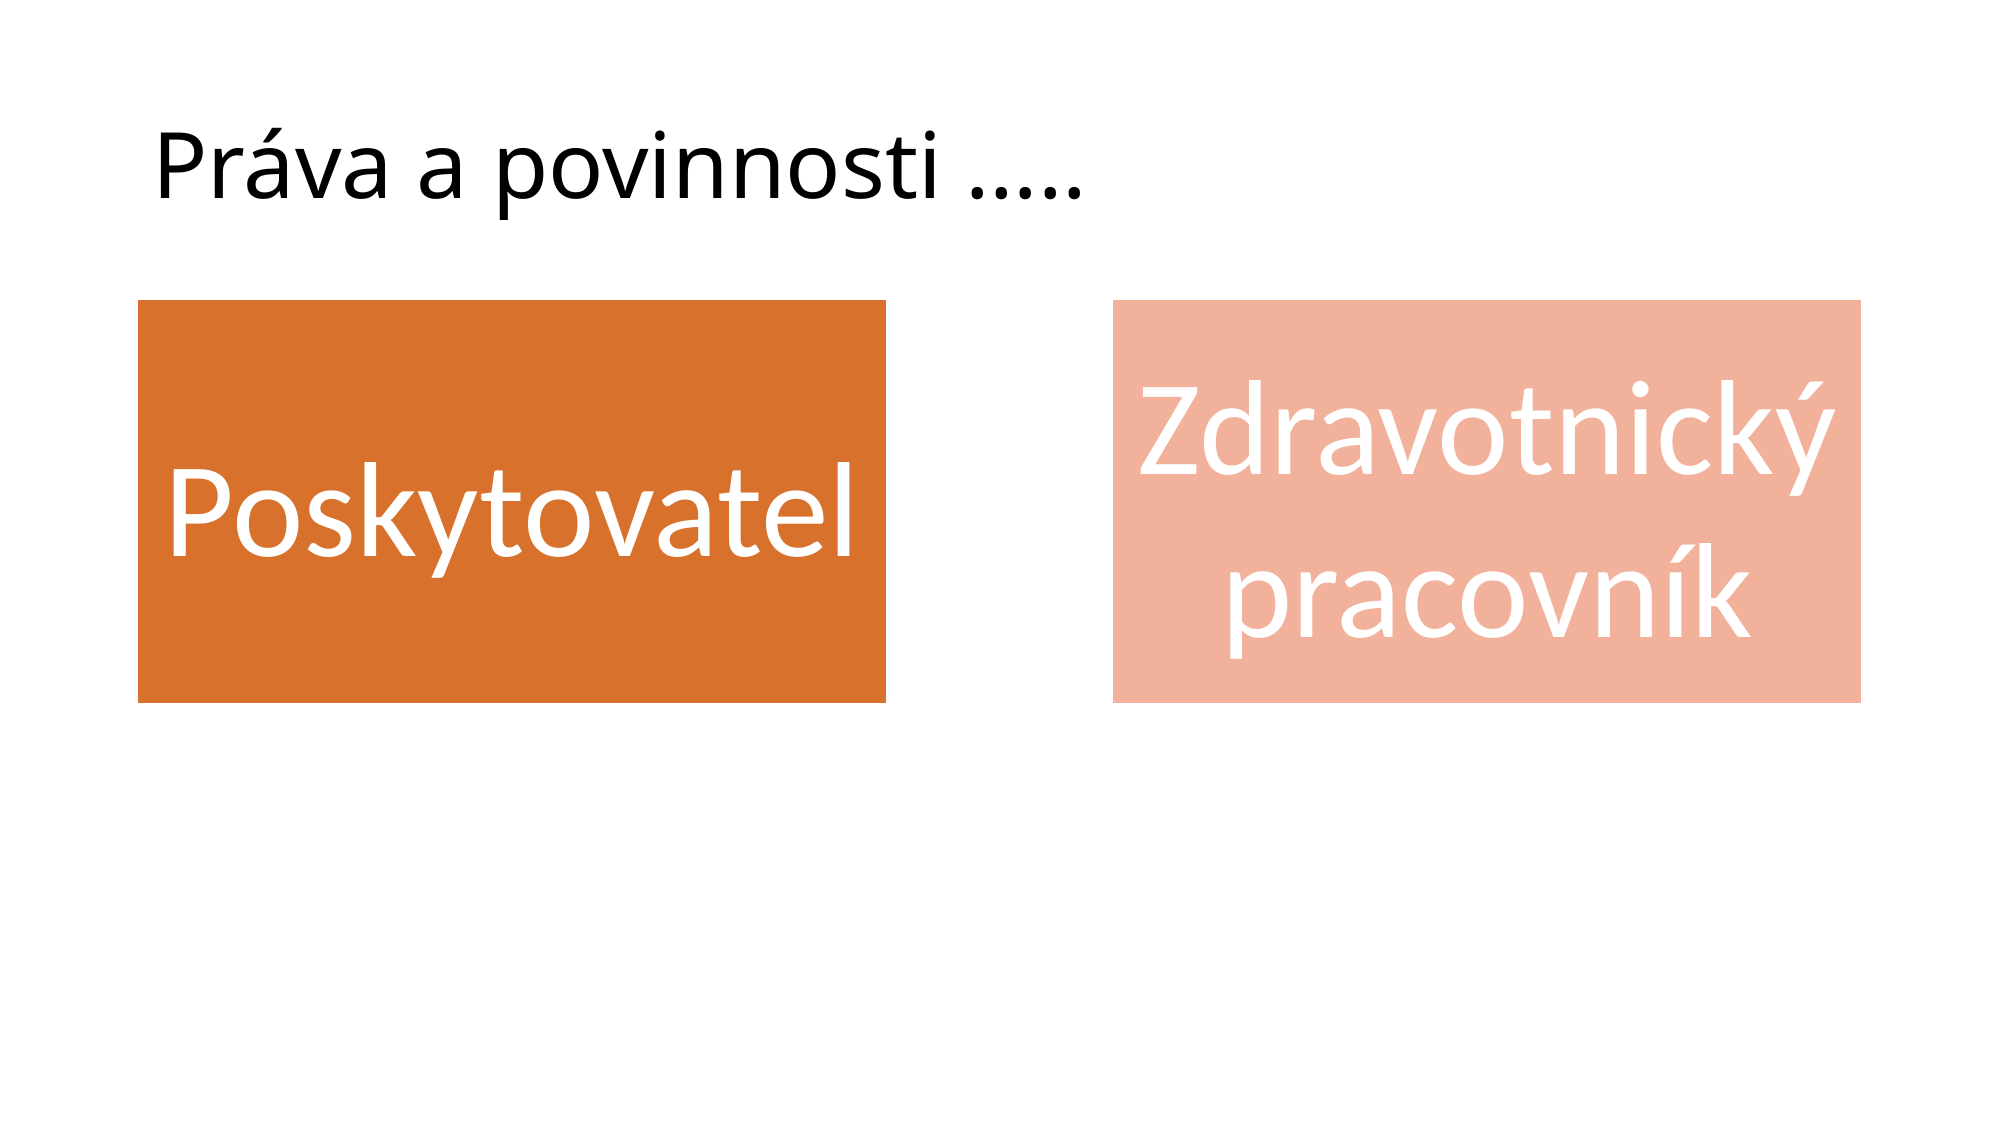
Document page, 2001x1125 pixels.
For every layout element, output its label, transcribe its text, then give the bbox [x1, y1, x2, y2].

title Práva a povinnosti ….. [137, 59, 1863, 278]
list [137, 299, 1863, 1014]
